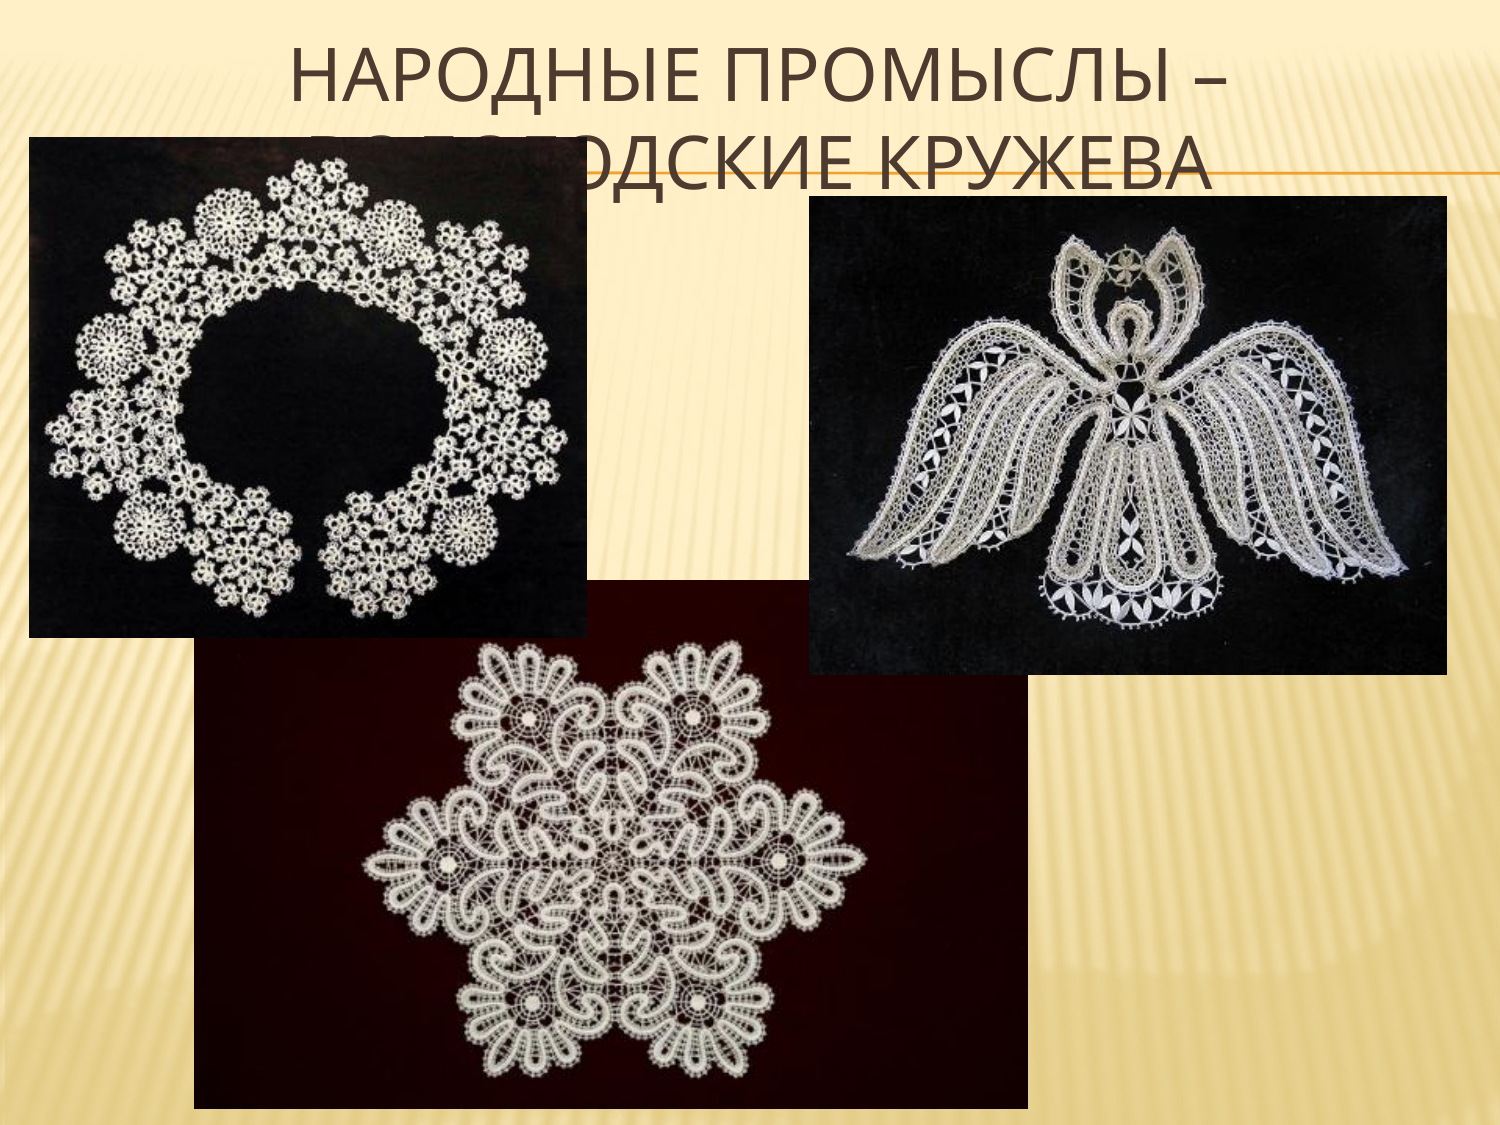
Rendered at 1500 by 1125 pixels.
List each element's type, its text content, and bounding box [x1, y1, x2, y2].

picture [808, 196, 1447, 676]
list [29, 136, 588, 638]
title НАРОДНЫЕ ПРОМЫСЛЫ – ВОЛОГОДСКИЕ КРУЖЕВА [17, 19, 1500, 213]
picture [194, 579, 1028, 1110]
